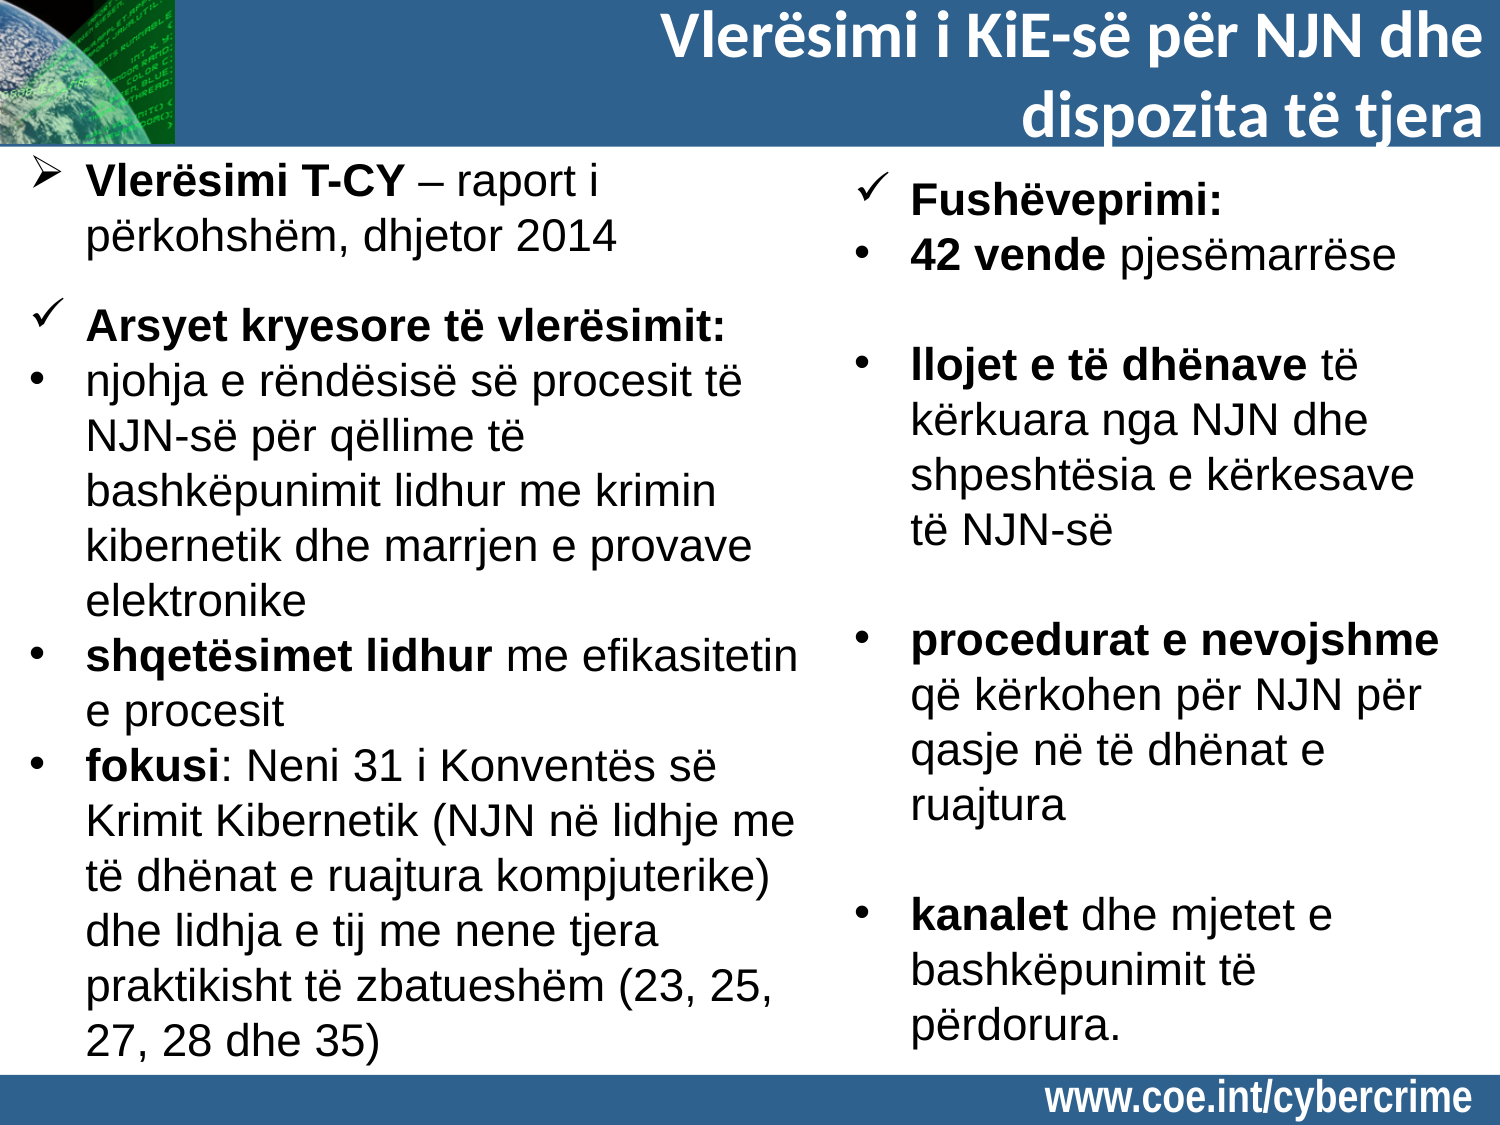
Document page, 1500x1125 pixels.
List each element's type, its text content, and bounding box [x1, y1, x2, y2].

text_box Vlerësimi T-CY – raport i përkohshëm, dhjetor 2014 Arsyet kryesore të vlerësimit: njohja e rëndësisë së procesit të NJN-së për qëllime të bashkëpunimit lidhur me krimin kibernetik dhe marrjen e provave elektronike shqetësimet lidhur me efikasitetin e procesit fokusi: Neni 31 i Konventës së Krimit Kibernetik (NJN në lidhje me të dhënat e ruajtura kompjuterike) dhe lidhja e tij me nene tjera praktikisht të zbatueshëm (23, 25, 27, 28 dhe 35) [14, 143, 820, 1073]
text_box Fushëveprimi: 42 vende pjesëmarrëse llojet e të dhënave të kërkuara nga NJN dhe shpeshtësia e kërkesave të NJN-së procedurat e nevojshme që kërkohen për NJN për qasje në të dhënat e ruajtura kanalet dhe mjetet e bashkëpunimit të përdorura. [764, 162, 1457, 1057]
text_box Vlerësimi i KiE-së për NJN dhe dispozita të tjera [179, 0, 1500, 149]
picture [0, 0, 175, 144]
text_box [0, 1073, 1030, 1125]
text_box www.coe.int/cybercrime [1030, 1059, 1500, 1125]
